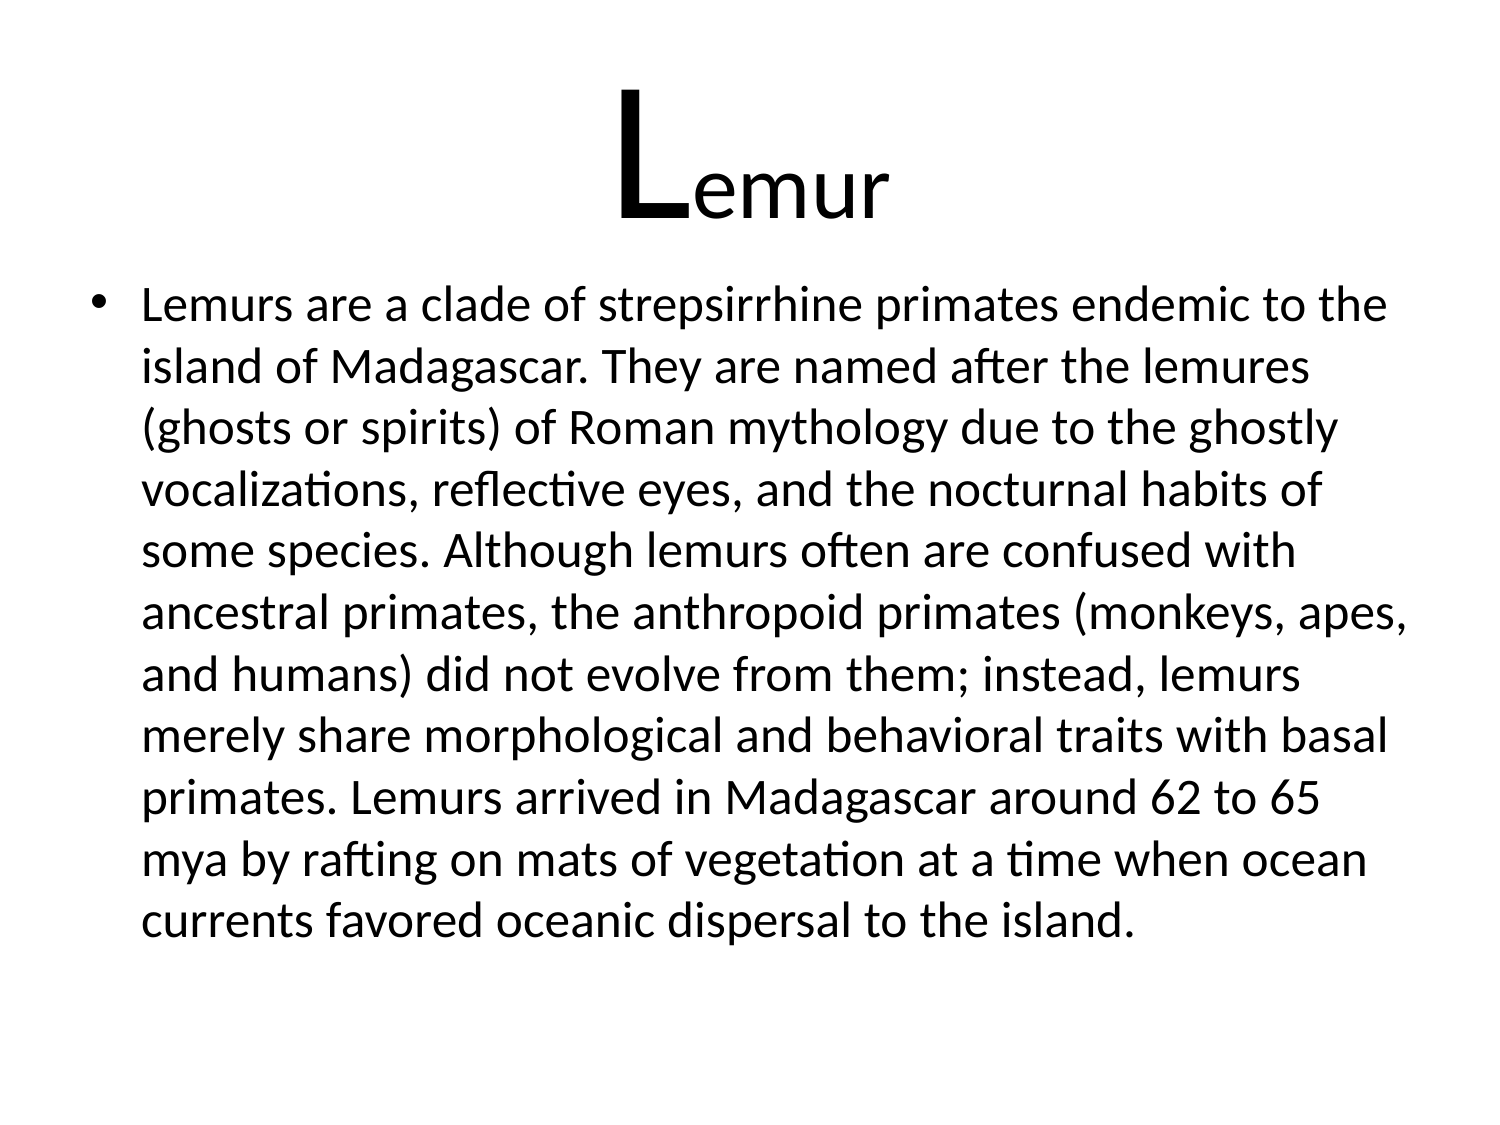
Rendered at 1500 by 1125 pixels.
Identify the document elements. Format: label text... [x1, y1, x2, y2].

title Lemur [75, 45, 1425, 233]
list Lemurs are a clade of strepsirrhine primates endemic to the island of Madagascar. They are named after the lemures (ghosts or spirits) of Roman mythology due to the ghostly vocalizations, reflective eyes, and the nocturnal habits of some species. Although lemurs often are confused with ancestral primates, the anthropoid primates (monkeys, apes, and humans) did not evolve from them; instead, lemurs merely share morphological and behavioral traits with basal primates. Lemurs arrived in Madagascar around 62 to 65 mya by rafting on mats of vegetation at a time when ocean currents favored oceanic dispersal to the island. [75, 262, 1425, 1005]
